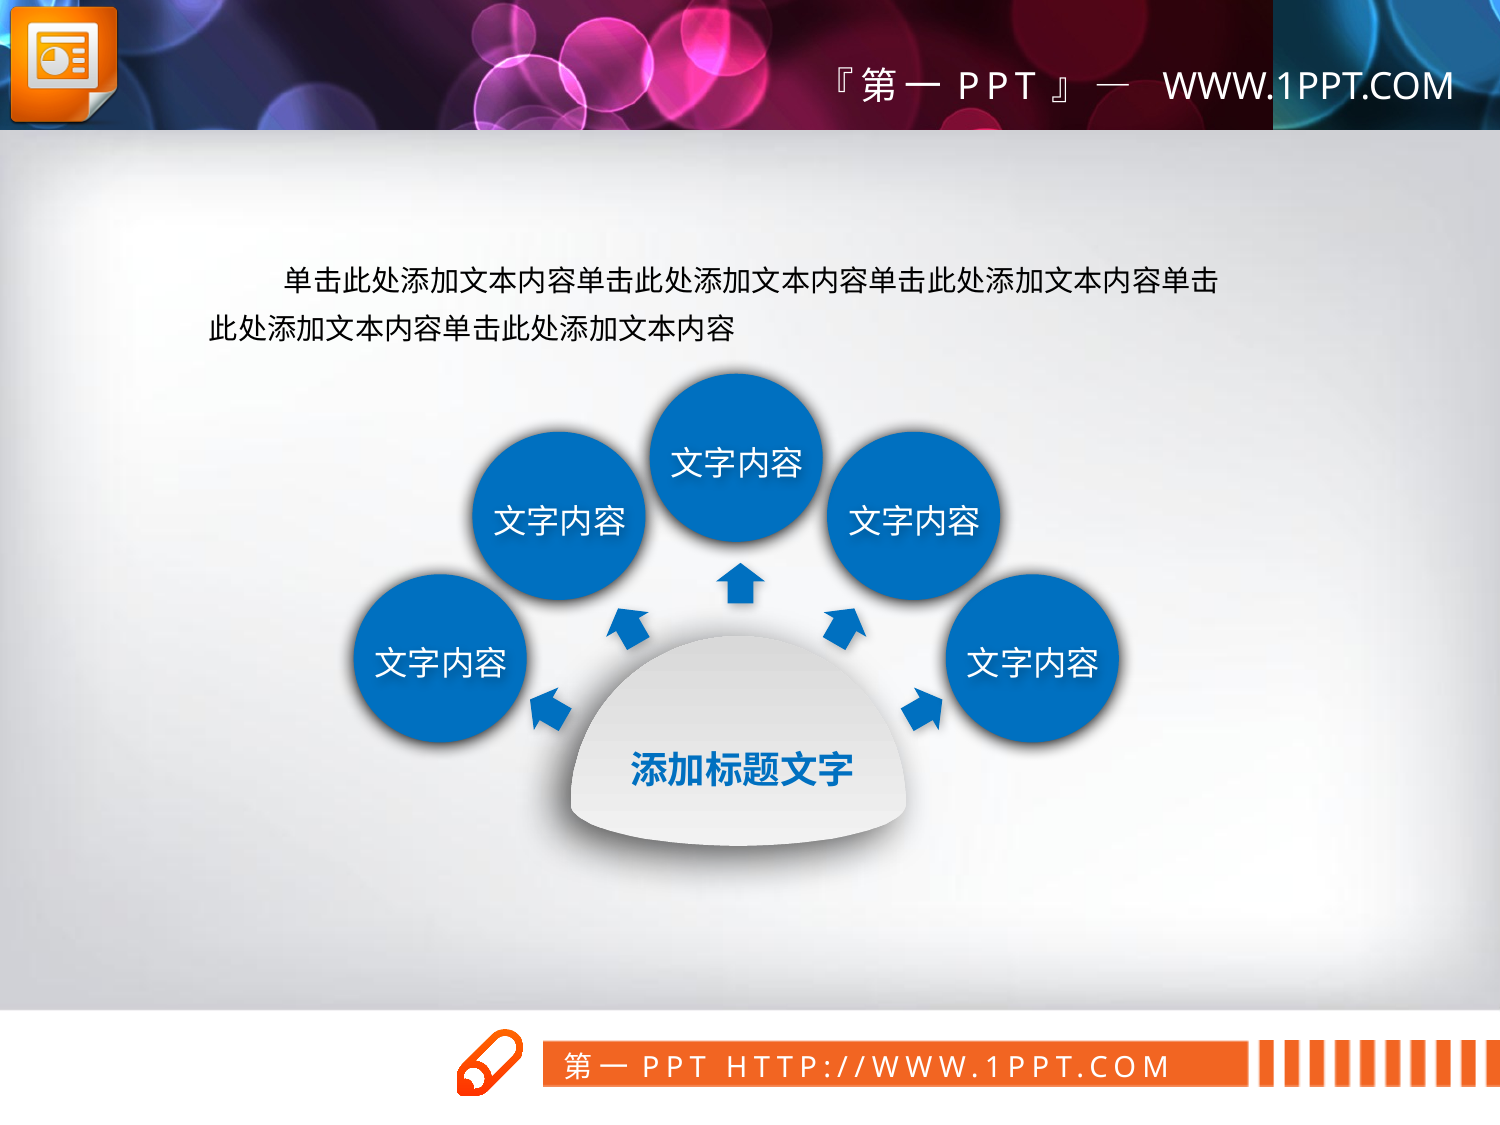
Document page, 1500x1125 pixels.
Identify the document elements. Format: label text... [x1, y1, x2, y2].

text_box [472, 431, 654, 647]
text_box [353, 573, 569, 743]
picture [543, 1040, 1500, 1087]
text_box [649, 373, 823, 604]
picture [0, 0, 1500, 1012]
text_box 单击此处添加文本内容单击此处添加文本内容单击此处添加文本内容单击此处添加文本内容单击此处添加文本内容 [197, 244, 1234, 351]
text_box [819, 431, 1001, 647]
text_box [570, 636, 907, 847]
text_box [904, 573, 1120, 743]
